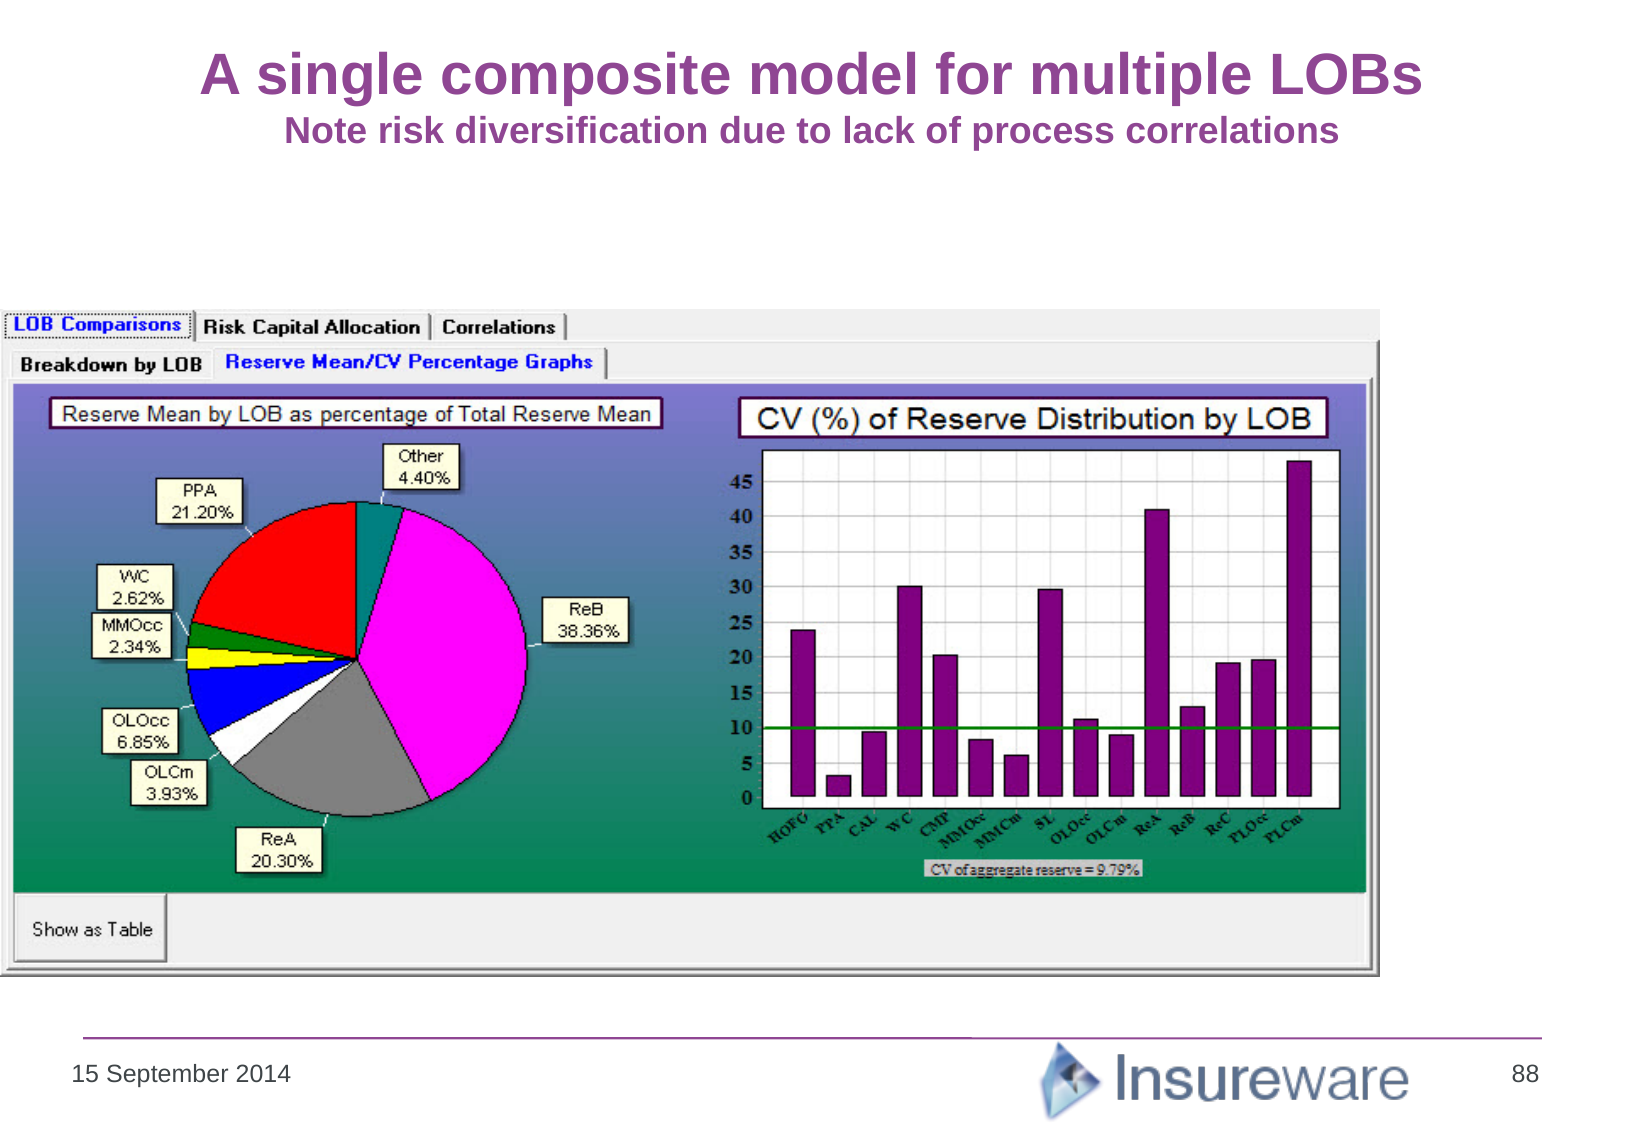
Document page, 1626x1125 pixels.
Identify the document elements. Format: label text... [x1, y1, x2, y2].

title A single composite model for multiple LOBs Note risk diversification due to lack of process correlations [75, 0, 1550, 188]
picture [1036, 1039, 1416, 1125]
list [0, 308, 1380, 977]
slide_number 88 [1439, 1050, 1555, 1106]
